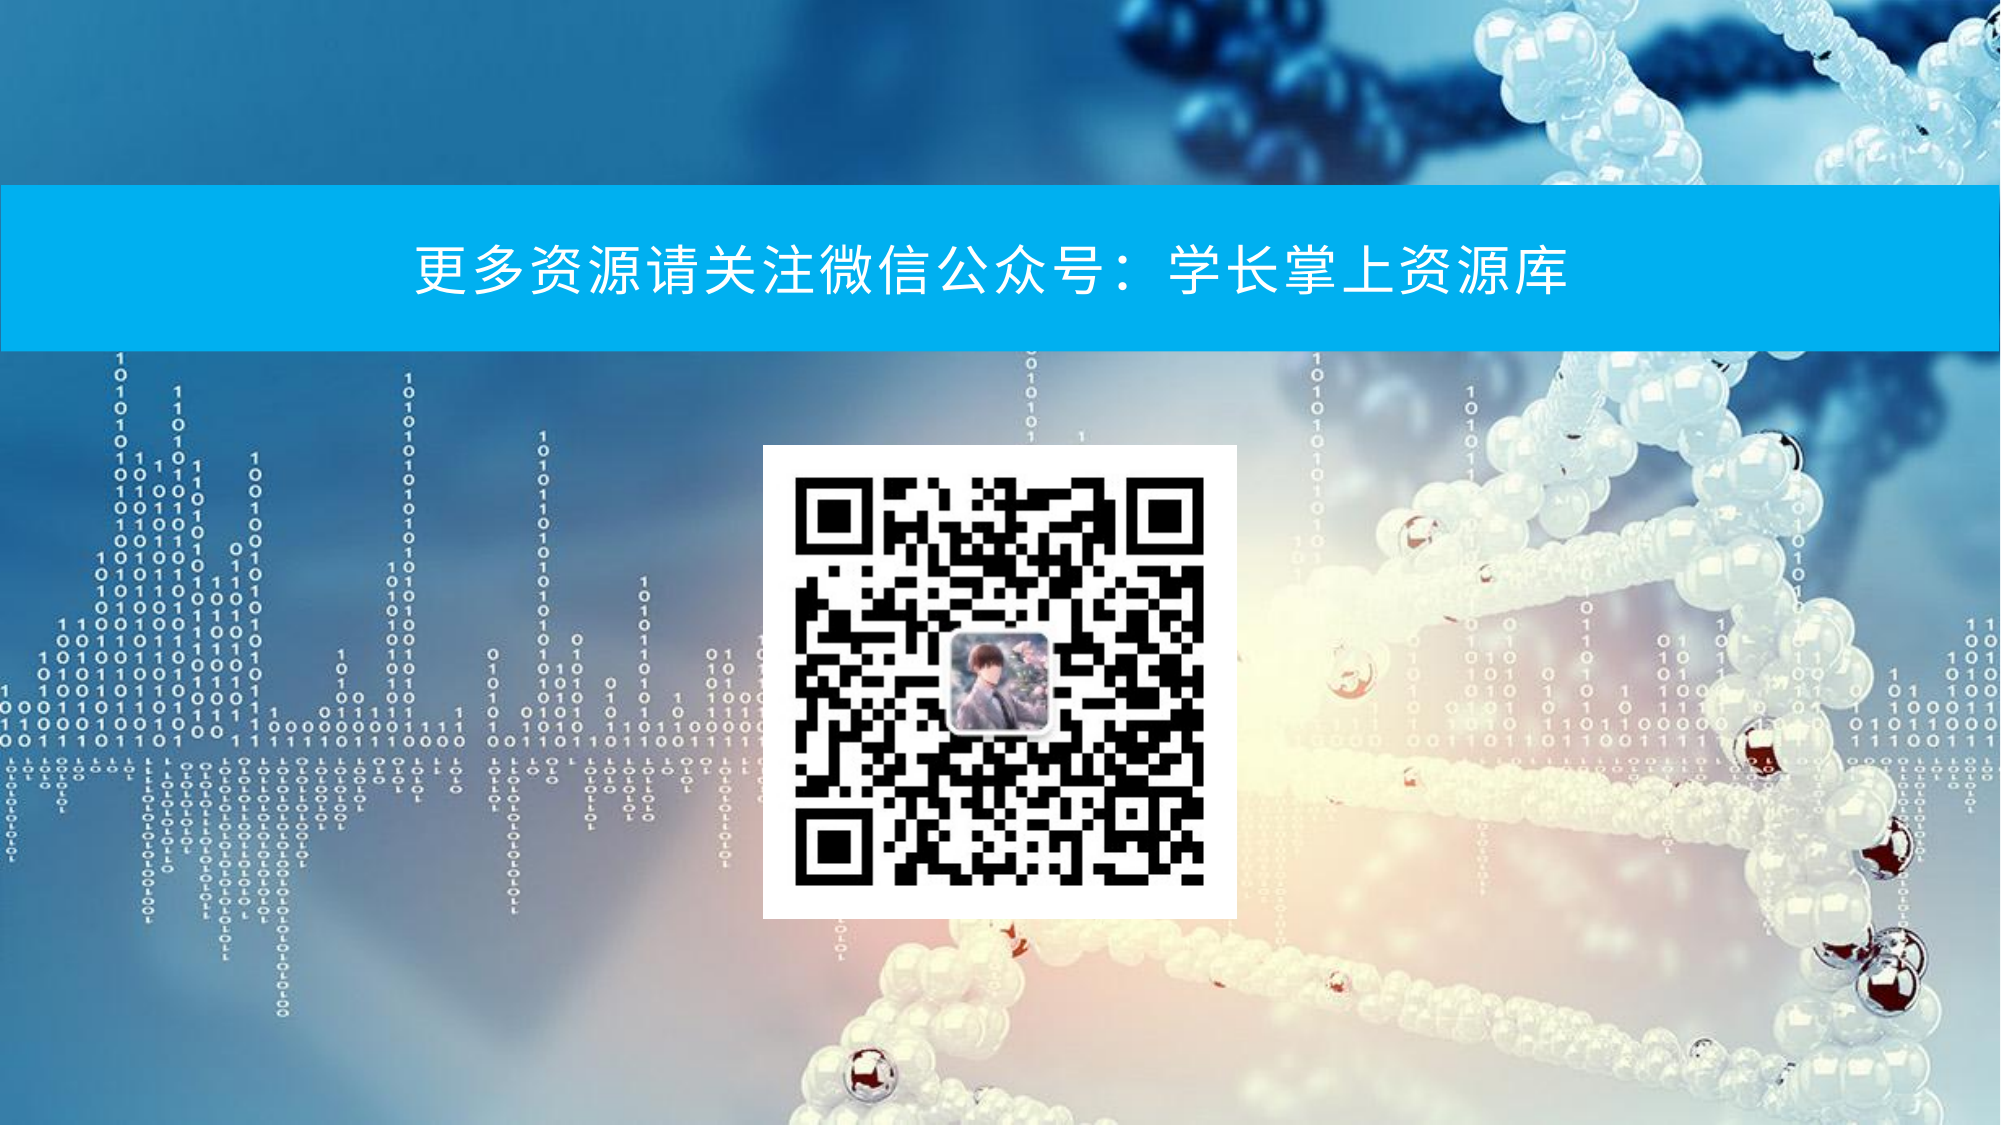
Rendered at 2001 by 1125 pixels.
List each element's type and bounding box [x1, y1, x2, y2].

text_box [1, 185, 1999, 352]
picture [0, 0, 2001, 1125]
